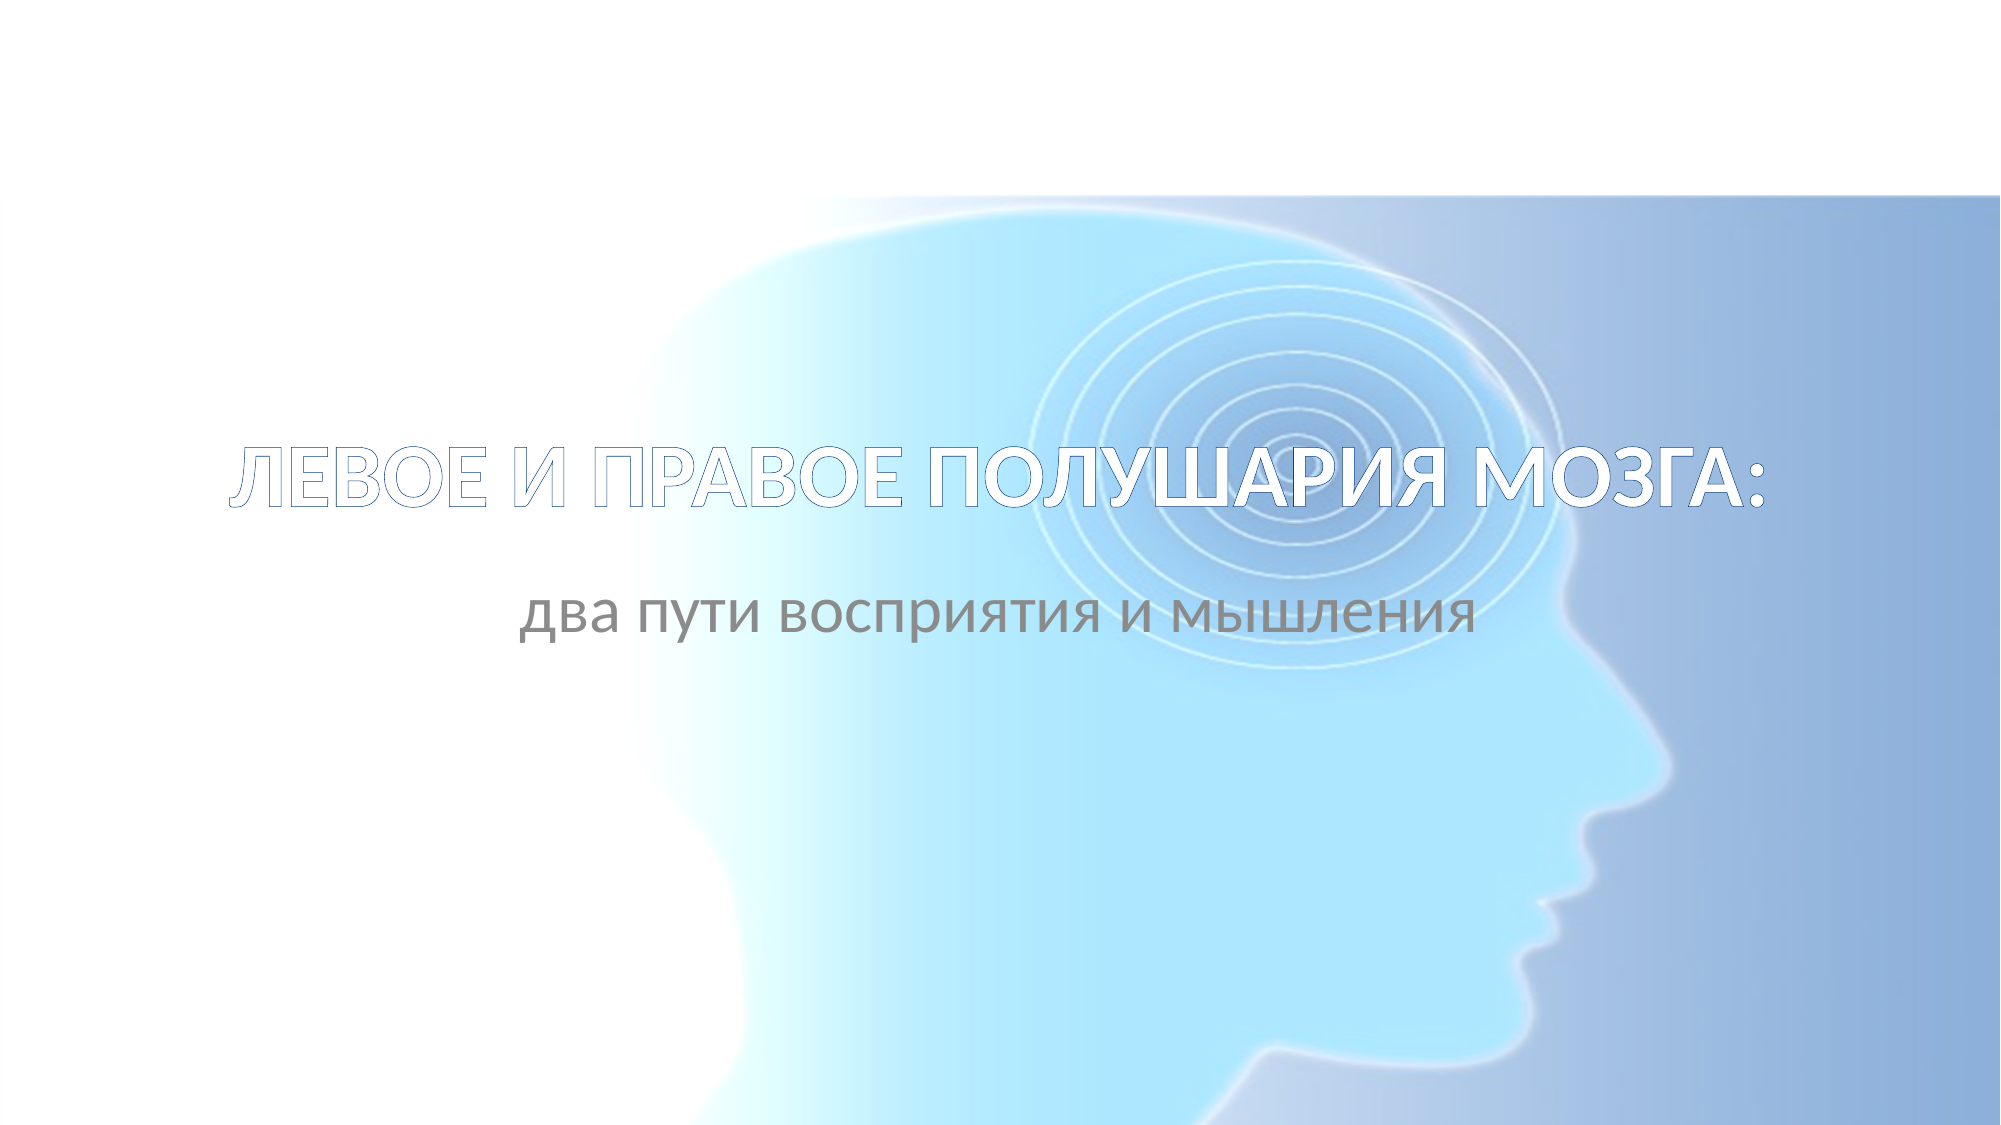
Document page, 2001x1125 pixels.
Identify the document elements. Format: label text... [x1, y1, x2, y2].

title ЛЕВОЕ И ПРАВОЕ ПОЛУШАРИЯ МОЗГА: [150, 349, 1850, 591]
subtitle два пути восприятия и мышления [300, 558, 1700, 925]
picture [0, 0, 2000, 1125]
